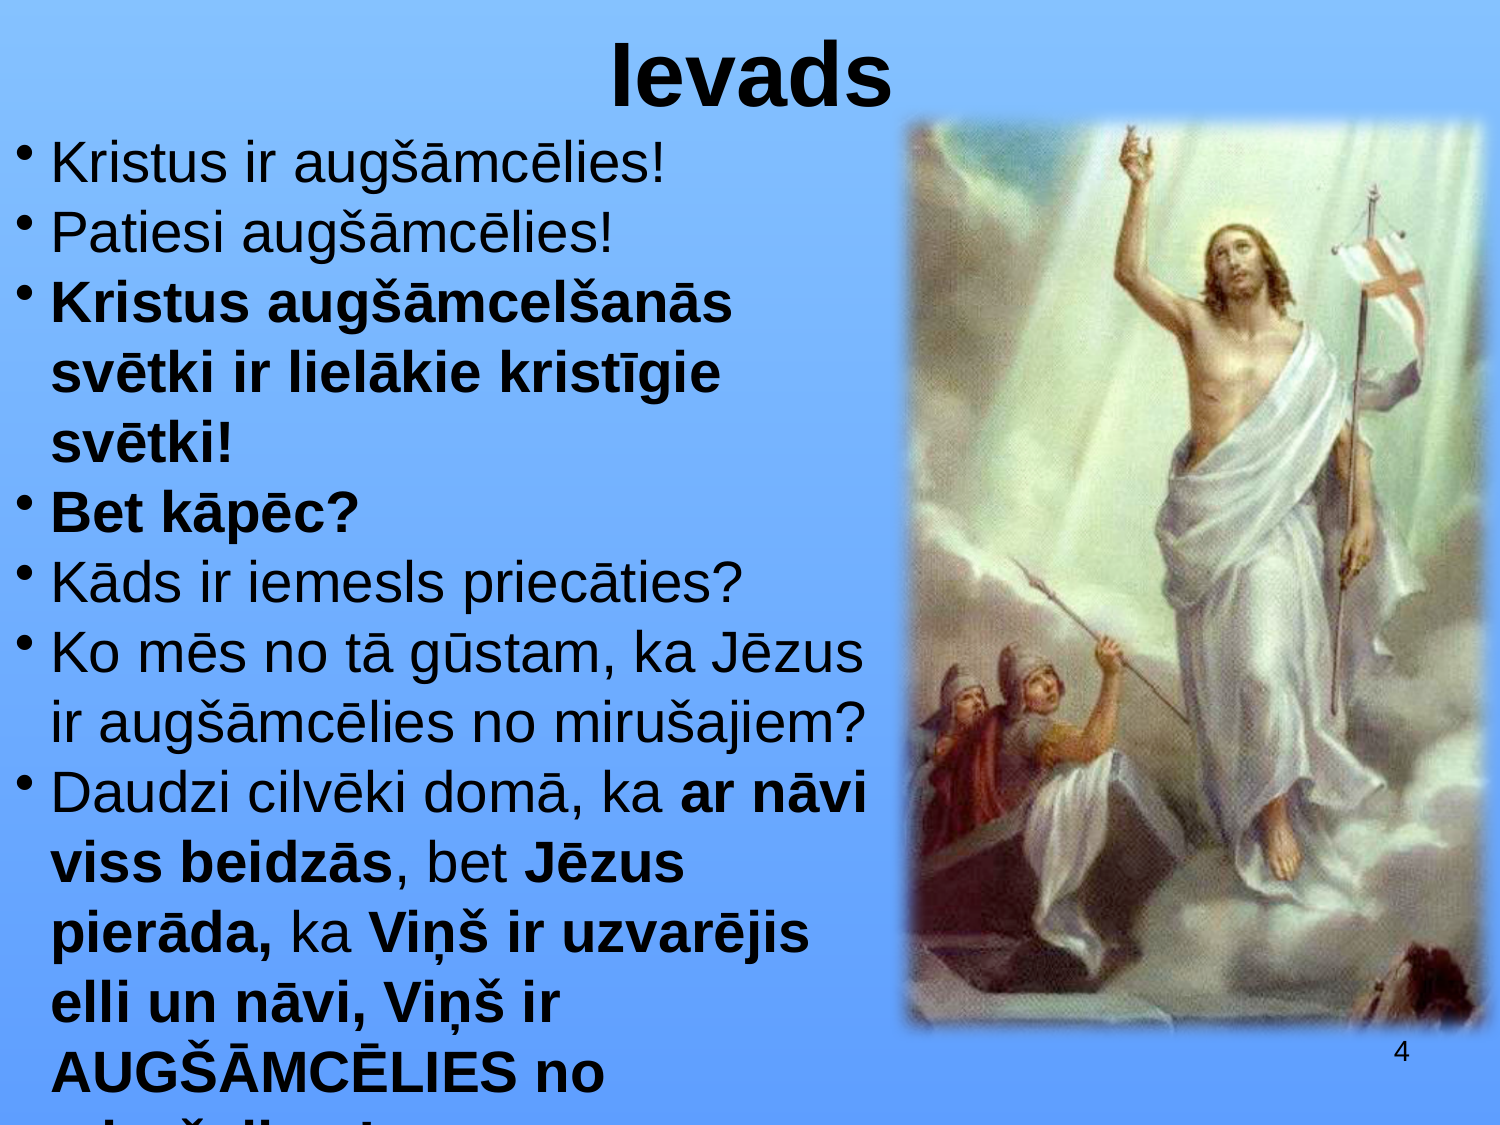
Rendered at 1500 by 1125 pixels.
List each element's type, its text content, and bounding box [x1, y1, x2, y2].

slide_number 4 [1074, 1051, 1426, 1103]
title Ievads [76, 0, 1428, 117]
text_box Kristus ir augšāmcēlies! Patiesi augšāmcēlies! Kristus augšāmcelšanās svētki ir lielākie kristīgie svētki! Bet kāpēc? Kāds ir iemesls priecāties? Ko mēs no tā gūstam, ka Jēzus ir augšāmcēlies no mirušajiem? Daudzi cilvēki domā, ka ar nāvi viss beidzās, bet Jēzus pierāda, ka Viņš ir uzvarējis elli un nāvi, Viņš ir AUGŠĀMCĒLIES no mirušajiem! [0, 117, 914, 1125]
picture [890, 105, 1500, 1044]
